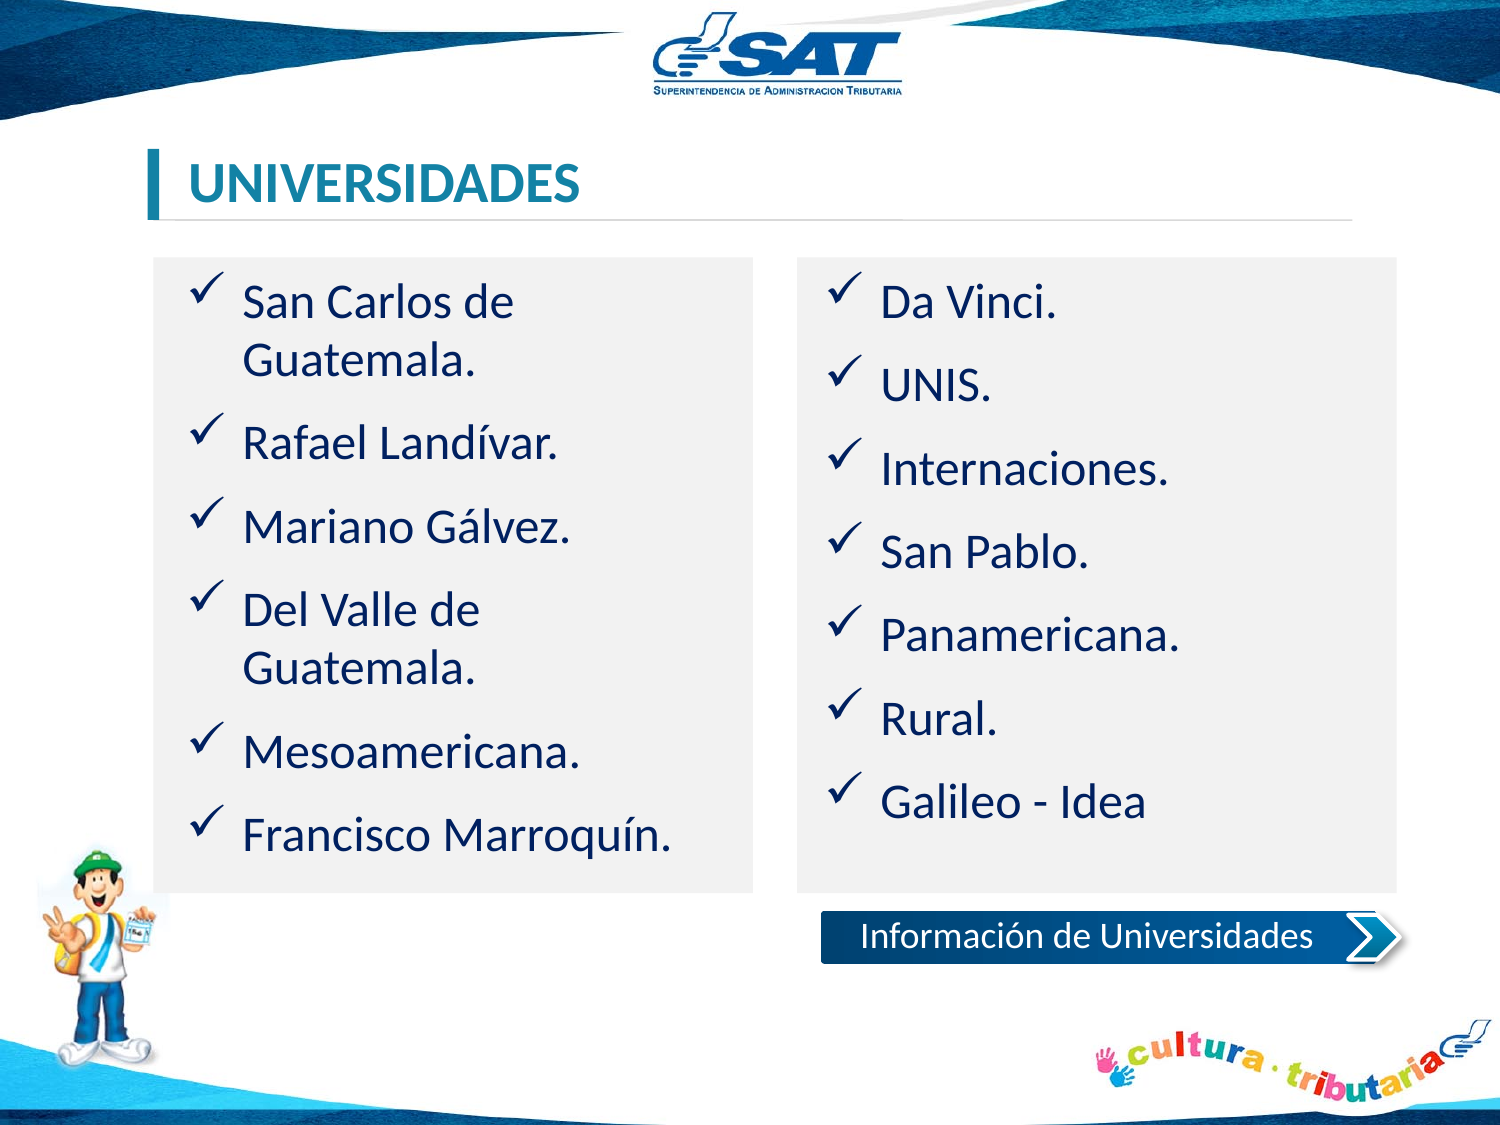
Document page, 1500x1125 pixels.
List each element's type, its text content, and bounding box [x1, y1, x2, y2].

list San Carlos de Guatemala. Rafael Landívar. Mariano Gálvez. Del Valle de Guatemala. Mesoamericana. Francisco Marroquín. [170, 262, 738, 918]
text_box [818, 908, 1377, 967]
text_box [151, 255, 755, 895]
text_box [795, 255, 1399, 895]
list Da Vinci. UNIS. Internaciones. San Pablo. Panamericana. Rural. Galileo - Idea [808, 262, 1426, 894]
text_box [147, 136, 1353, 224]
text_box Información de Universidades [820, 910, 1329, 963]
text_box [1346, 912, 1402, 962]
picture [0, 0, 1500, 1125]
